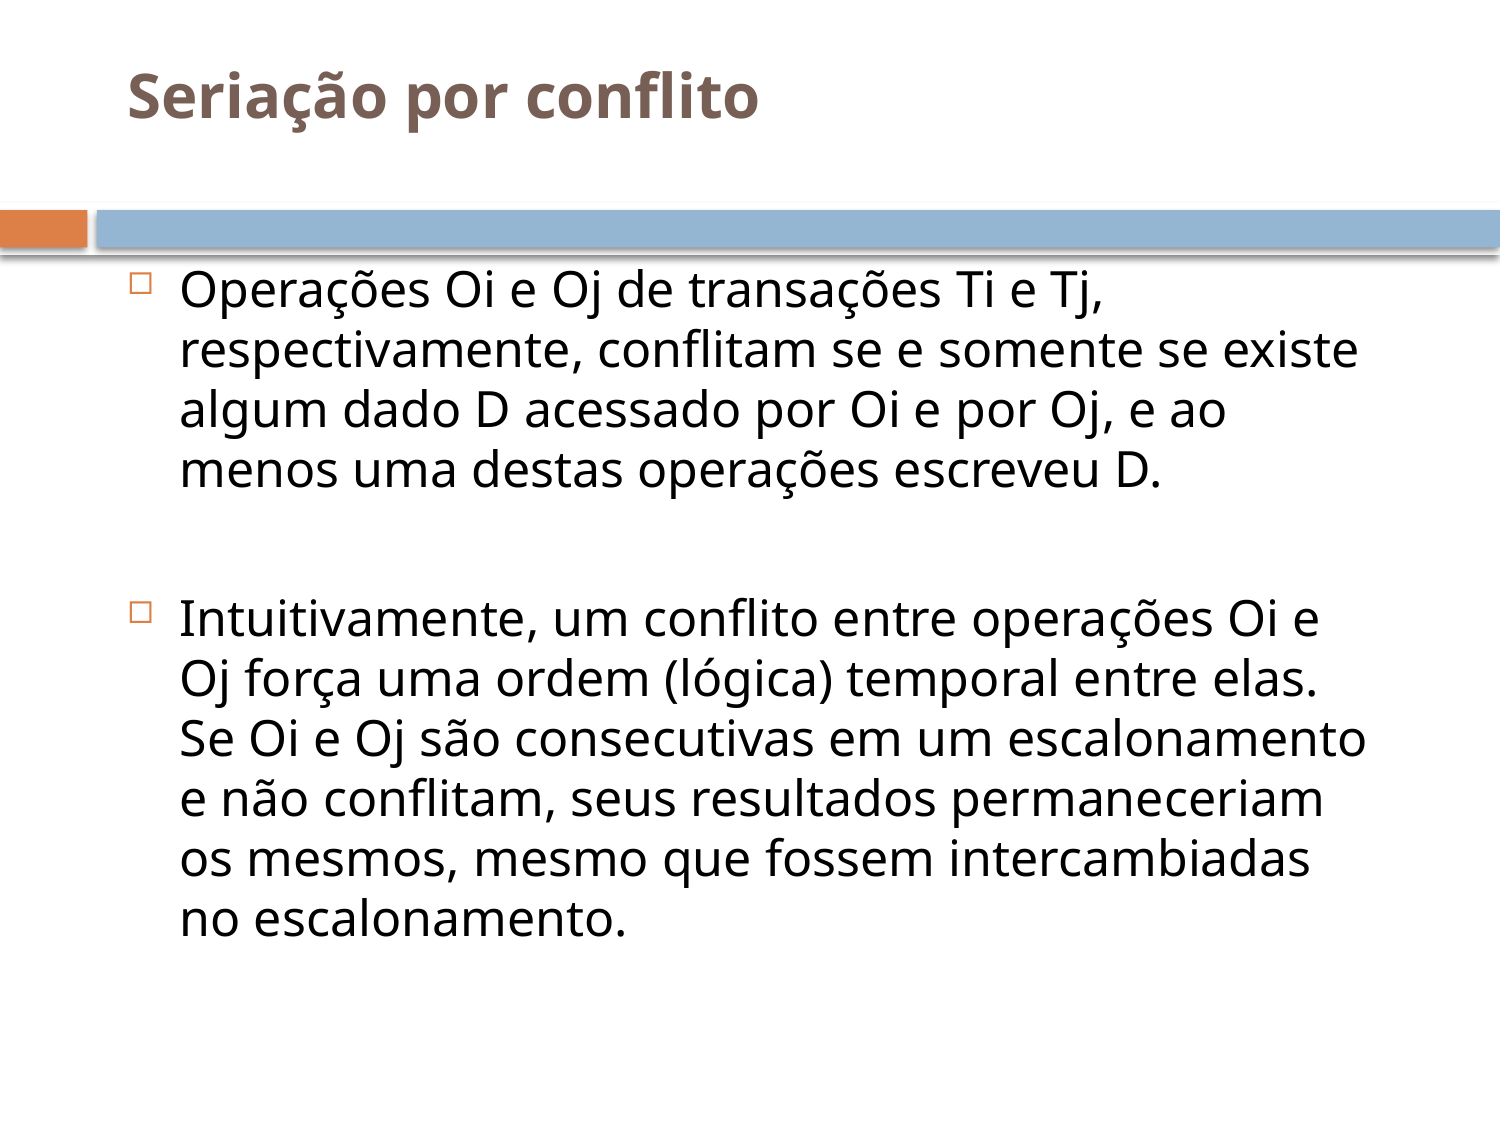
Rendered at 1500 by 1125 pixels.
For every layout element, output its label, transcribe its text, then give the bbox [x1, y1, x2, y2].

title Seriação por conflito [112, 50, 1388, 213]
list Operações Oi e Oj de transações Ti e Tj, respectivamente, conflitam se e somente se existe algum dado D acessado por Oi e por Oj, e ao menos uma destas operações escreveu D. Intuitivamente, um conflito entre operações Oi e Oj força uma ordem (lógica) temporal entre elas. Se Oi e Oj são consecutivas em um escalonamento e não conflitam, seus resultados permaneceriam os mesmos, mesmo que fossem intercambiadas no escalonamento. [112, 249, 1388, 1000]
